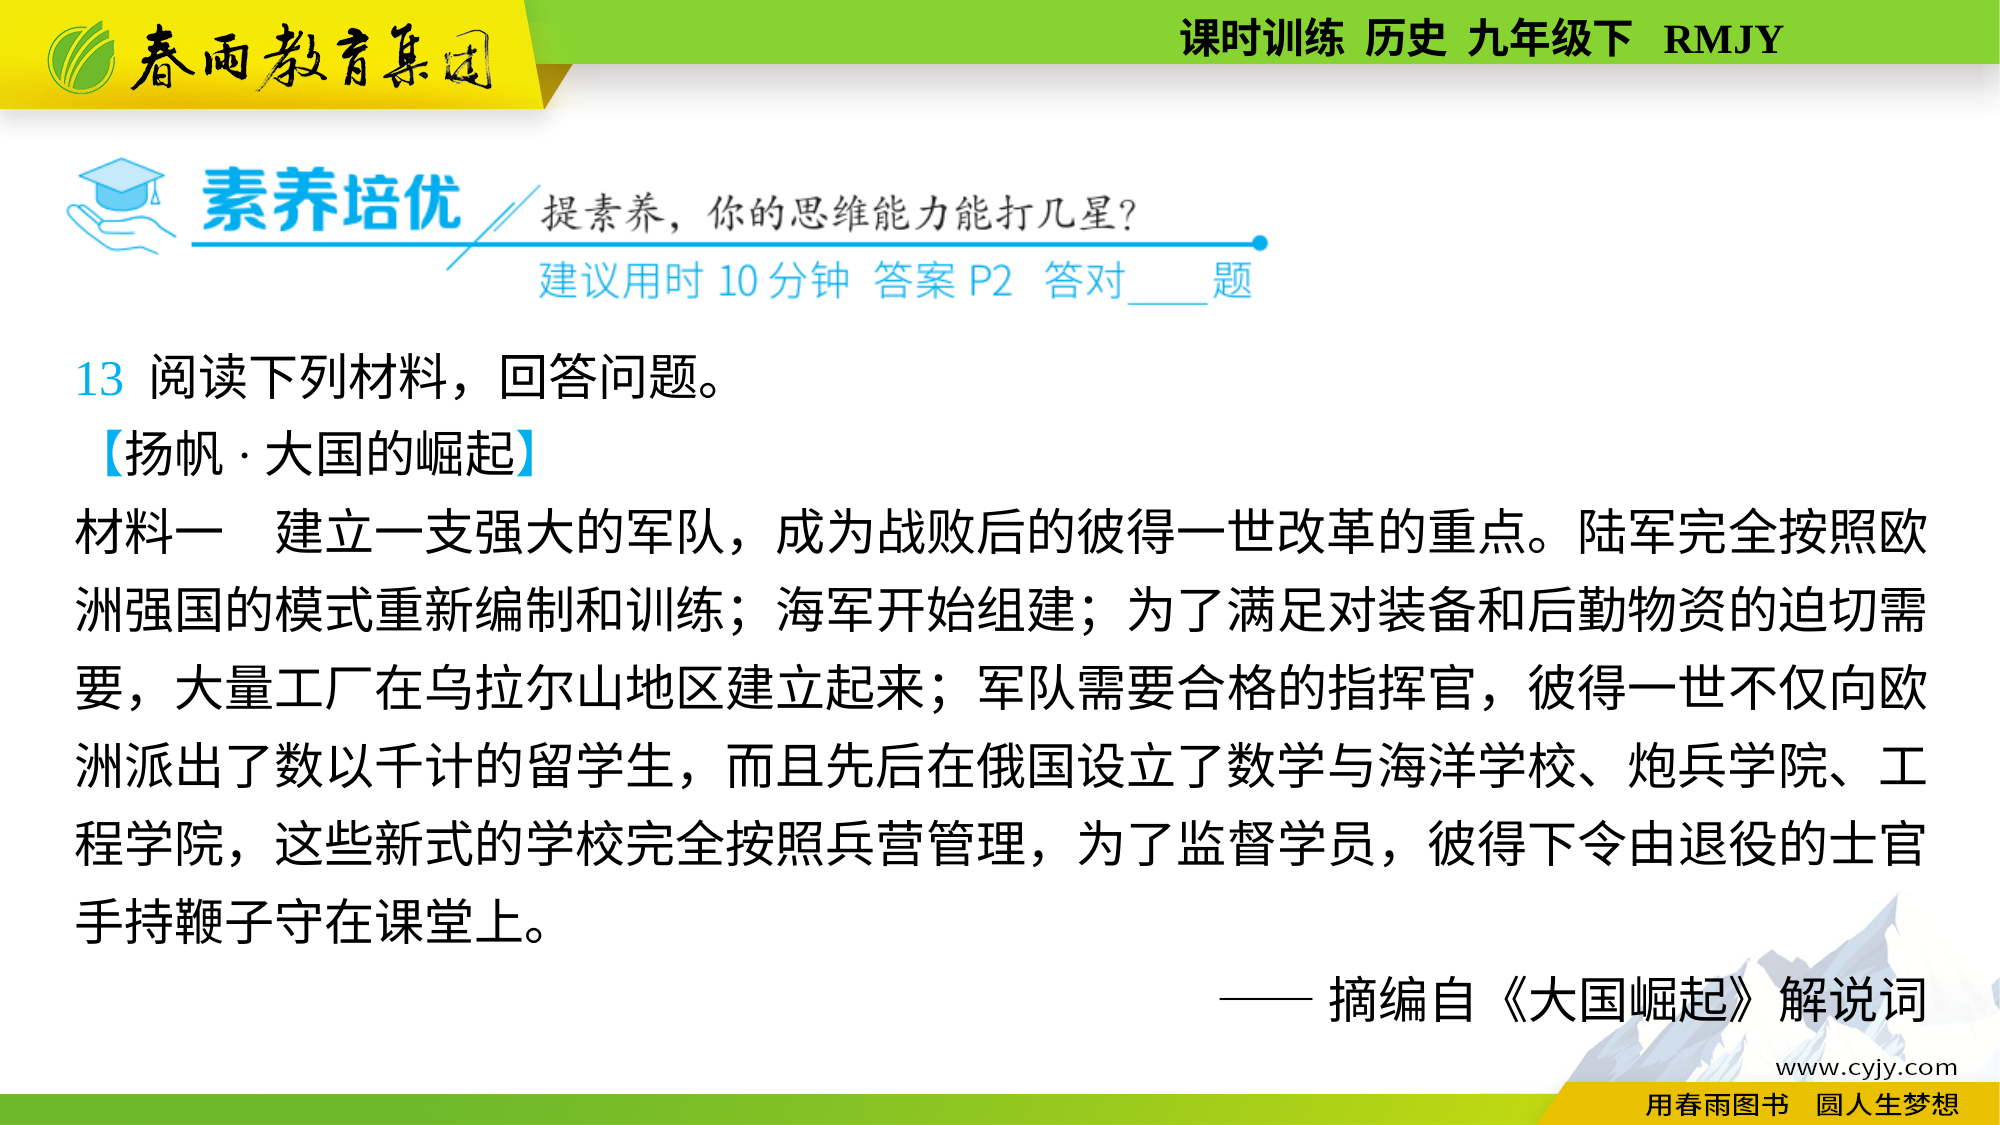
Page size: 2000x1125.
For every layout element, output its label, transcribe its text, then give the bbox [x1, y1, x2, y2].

picture [0, 0, 2000, 1125]
list 13 阅读下列材料，回答问题。 【扬帆·大国的崛起】 材料一 建立一支强大的军队，成为战败后的彼得一世改革的重点。陆军完全按照欧洲强国的模式重新编制和训练；海军开始组建；为了满足对装备和后勤物资的迫切需要，大量工厂在乌拉尔山地区建立起来；军队需要合格的指挥官，彼得一世不仅向欧洲派出了数以千计的留学生，而且先后在俄国设立了数学与海洋学校、炮兵学院、工程学院，这些新式的学校完全按照兵营管理，为了监督学员，彼得下令由退役的士官手持鞭子守在课堂上。 ——摘编自《大国崛起》解说词 [59, 319, 1944, 1035]
